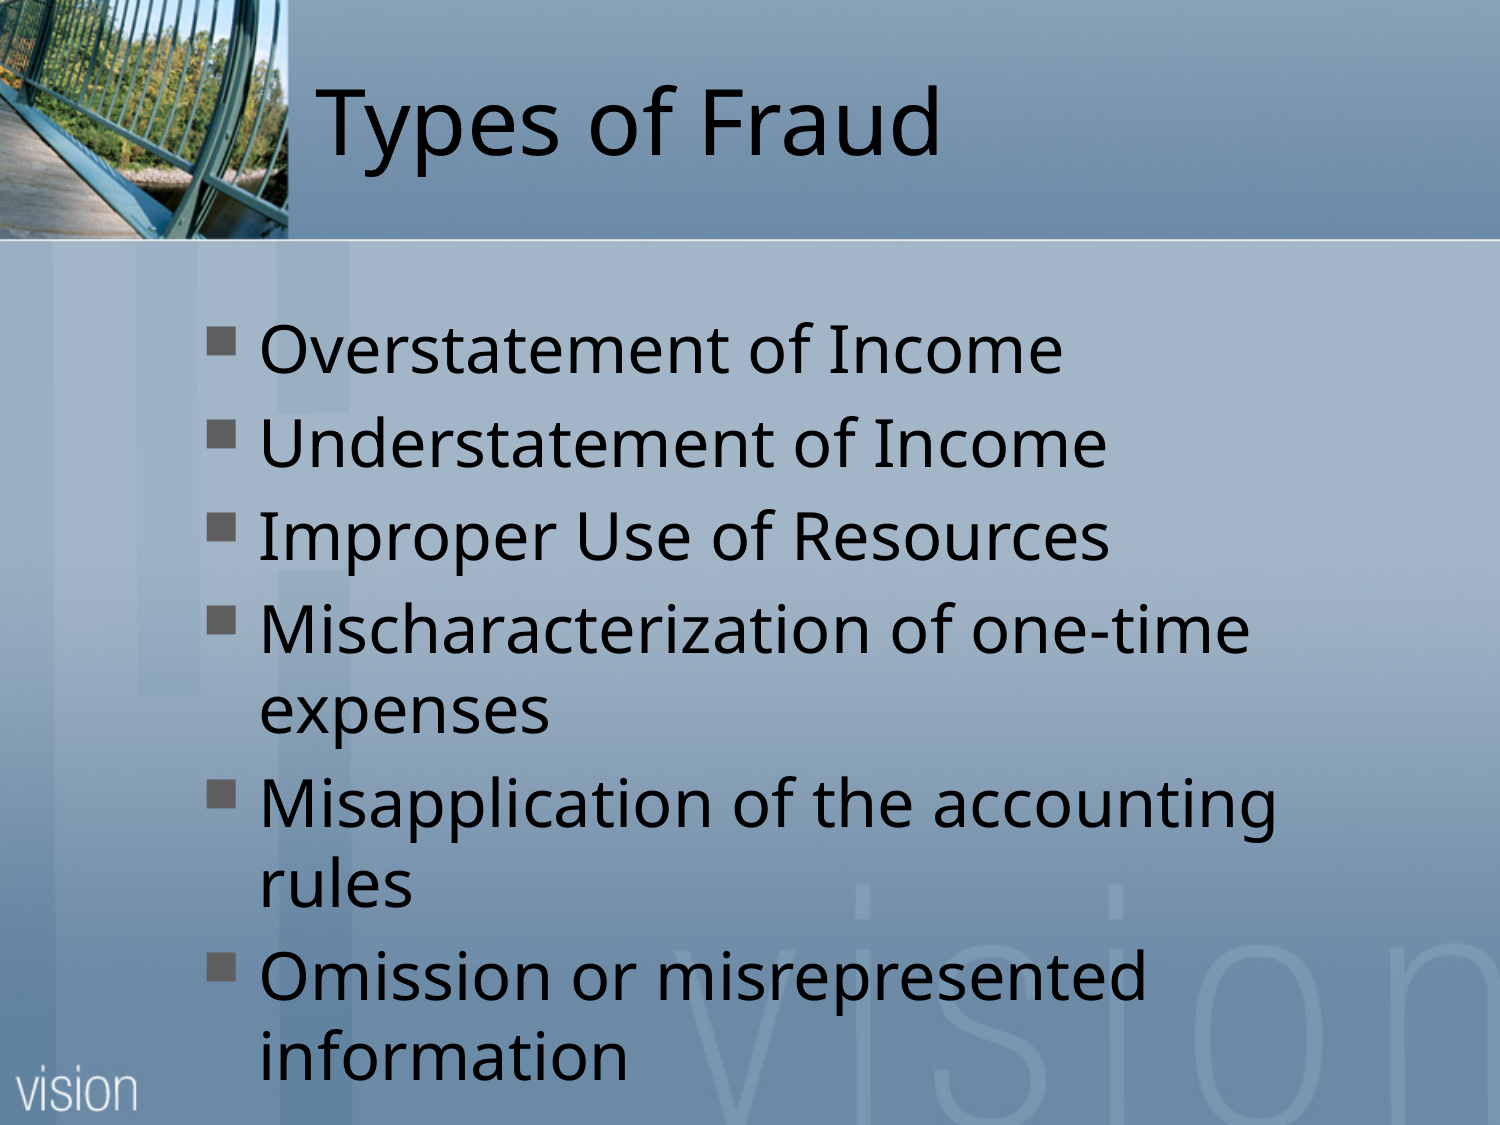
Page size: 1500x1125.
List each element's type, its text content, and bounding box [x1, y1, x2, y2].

list Overstatement of Income Understatement of Income Improper Use of Resources Mischaracterization of one-time expenses Misapplication of the accounting rules Omission or misrepresented information [187, 299, 1438, 1038]
picture [0, 0, 1500, 1125]
title Types of Fraud [299, 30, 1462, 207]
